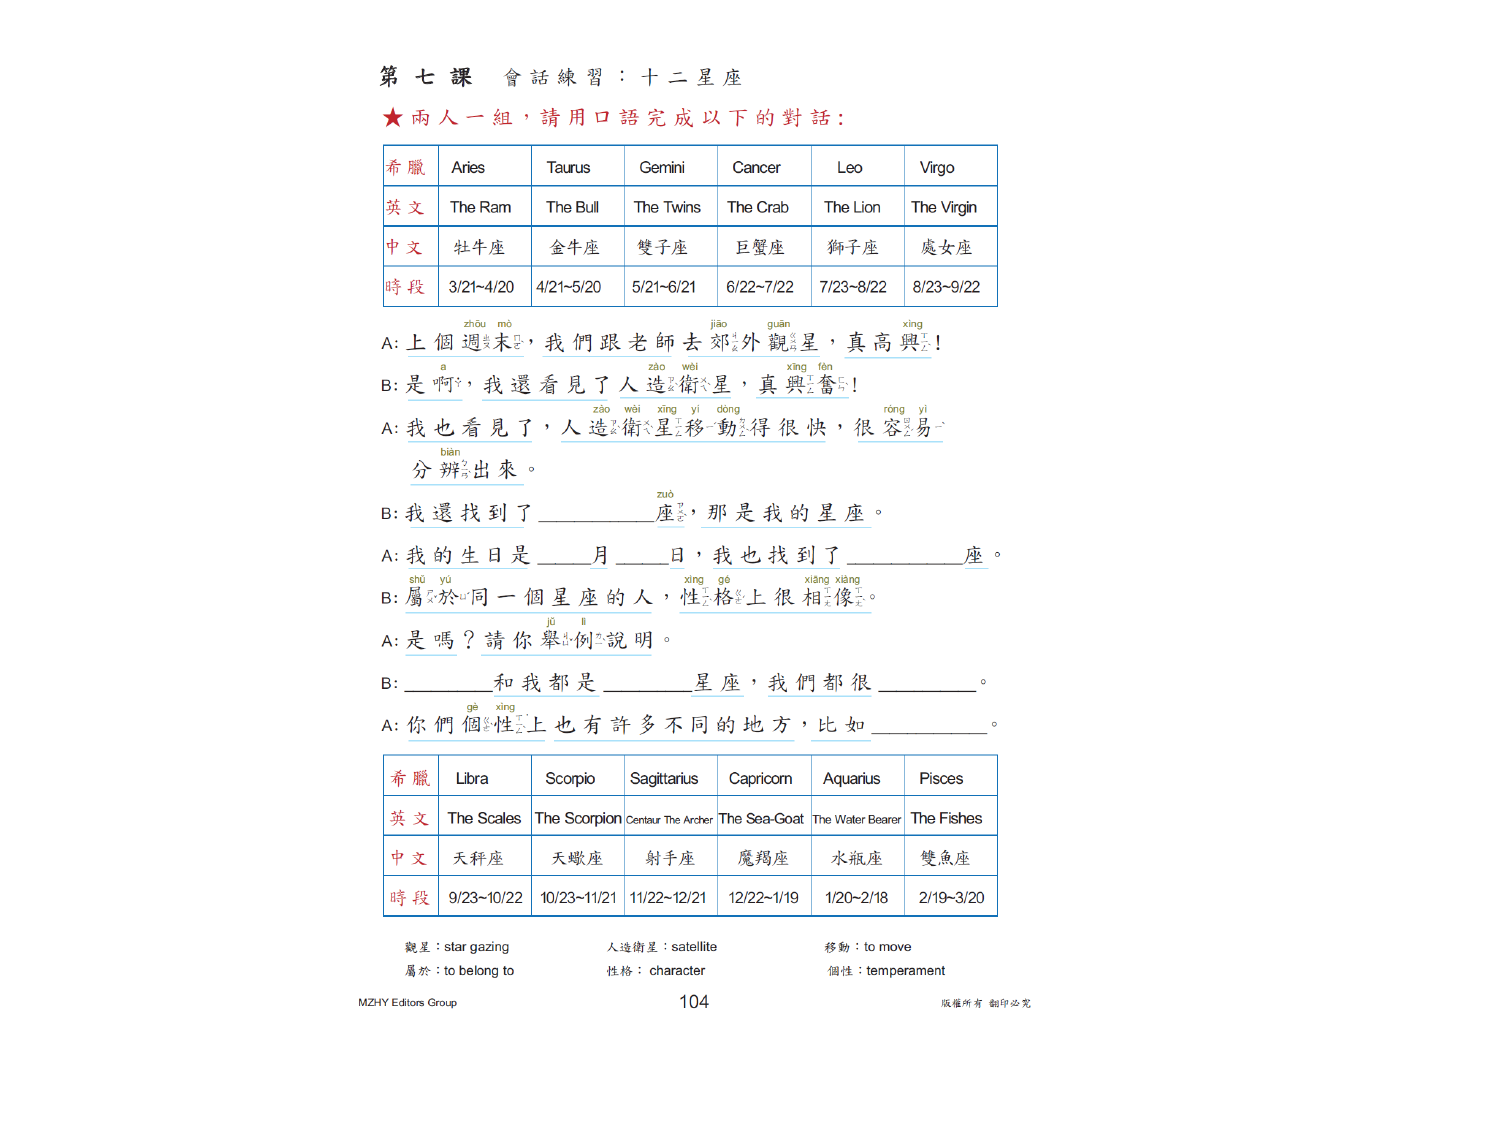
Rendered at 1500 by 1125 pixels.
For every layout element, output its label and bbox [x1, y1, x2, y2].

picture [336, 42, 1046, 1020]
